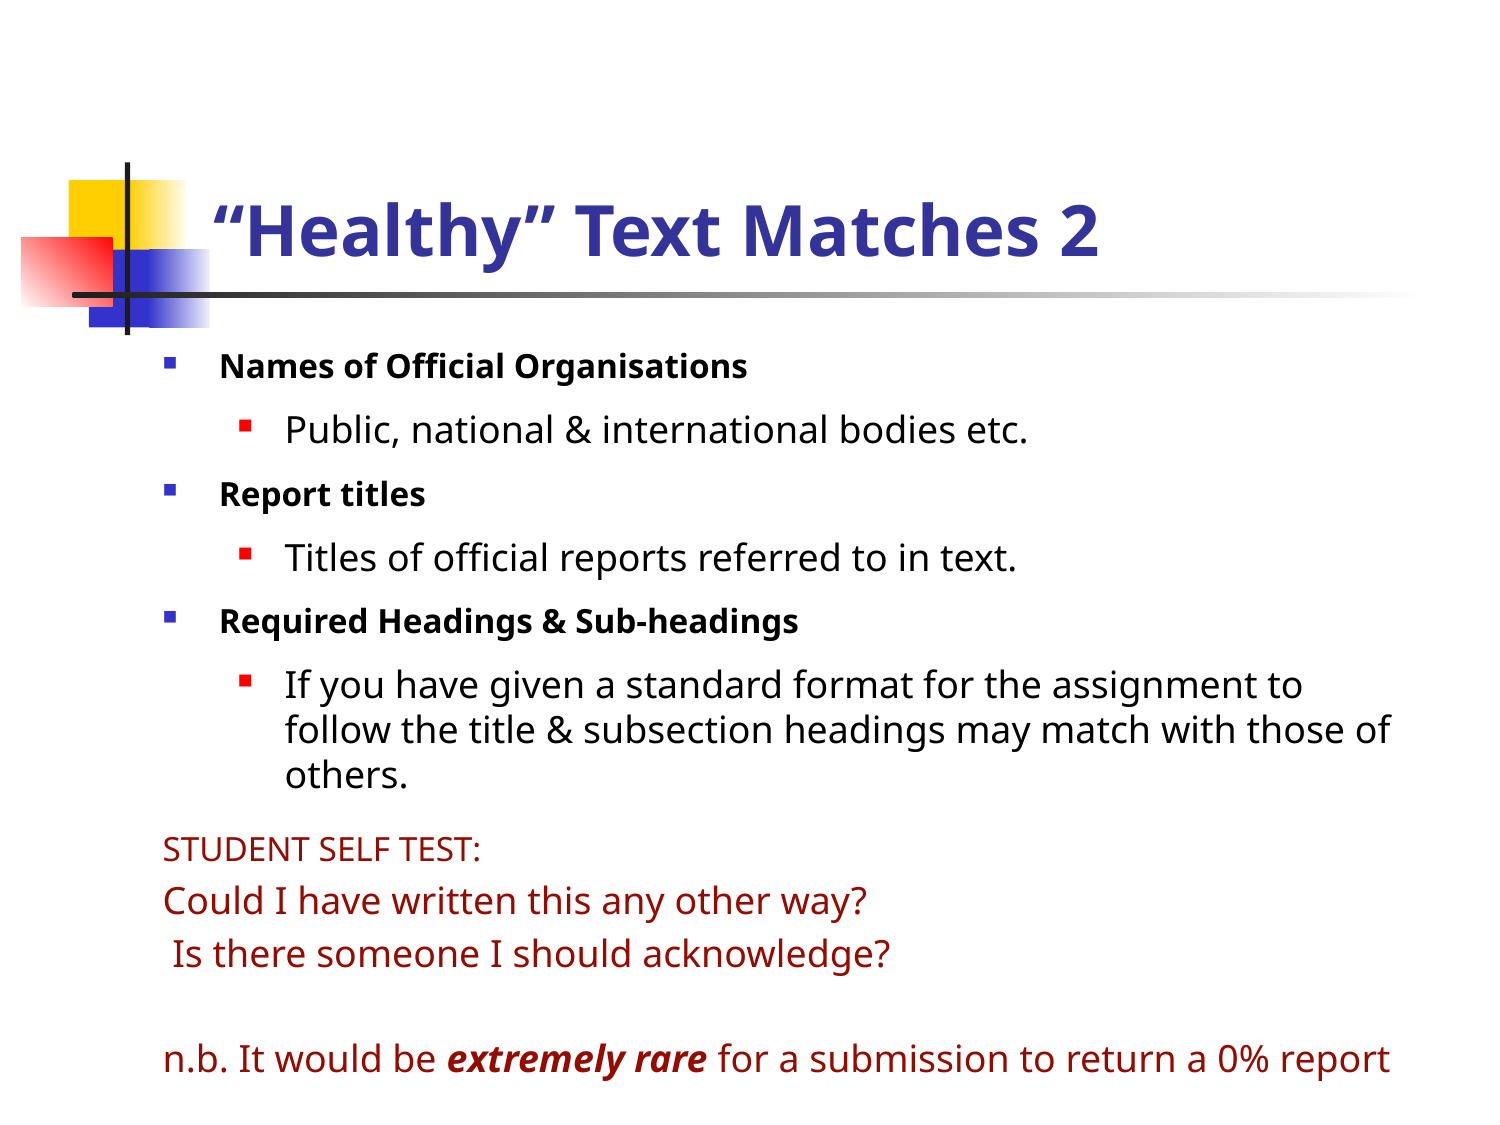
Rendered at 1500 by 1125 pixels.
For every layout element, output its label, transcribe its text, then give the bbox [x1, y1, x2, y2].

title “Healthy” Text Matches 2 [197, 89, 1428, 278]
list Names of Official Organisations Public, national & international bodies etc. Report titles Titles of official reports referred to in text. Required Headings & Sub-headings If you have given a standard format for the assignment to follow the title & subsection headings may match with those of others. STUDENT SELF TEST: Could I have written this any other way? Is there someone I should acknowledge? n.b. It would be extremely rare for a submission to return a 0% report [147, 337, 1428, 1071]
